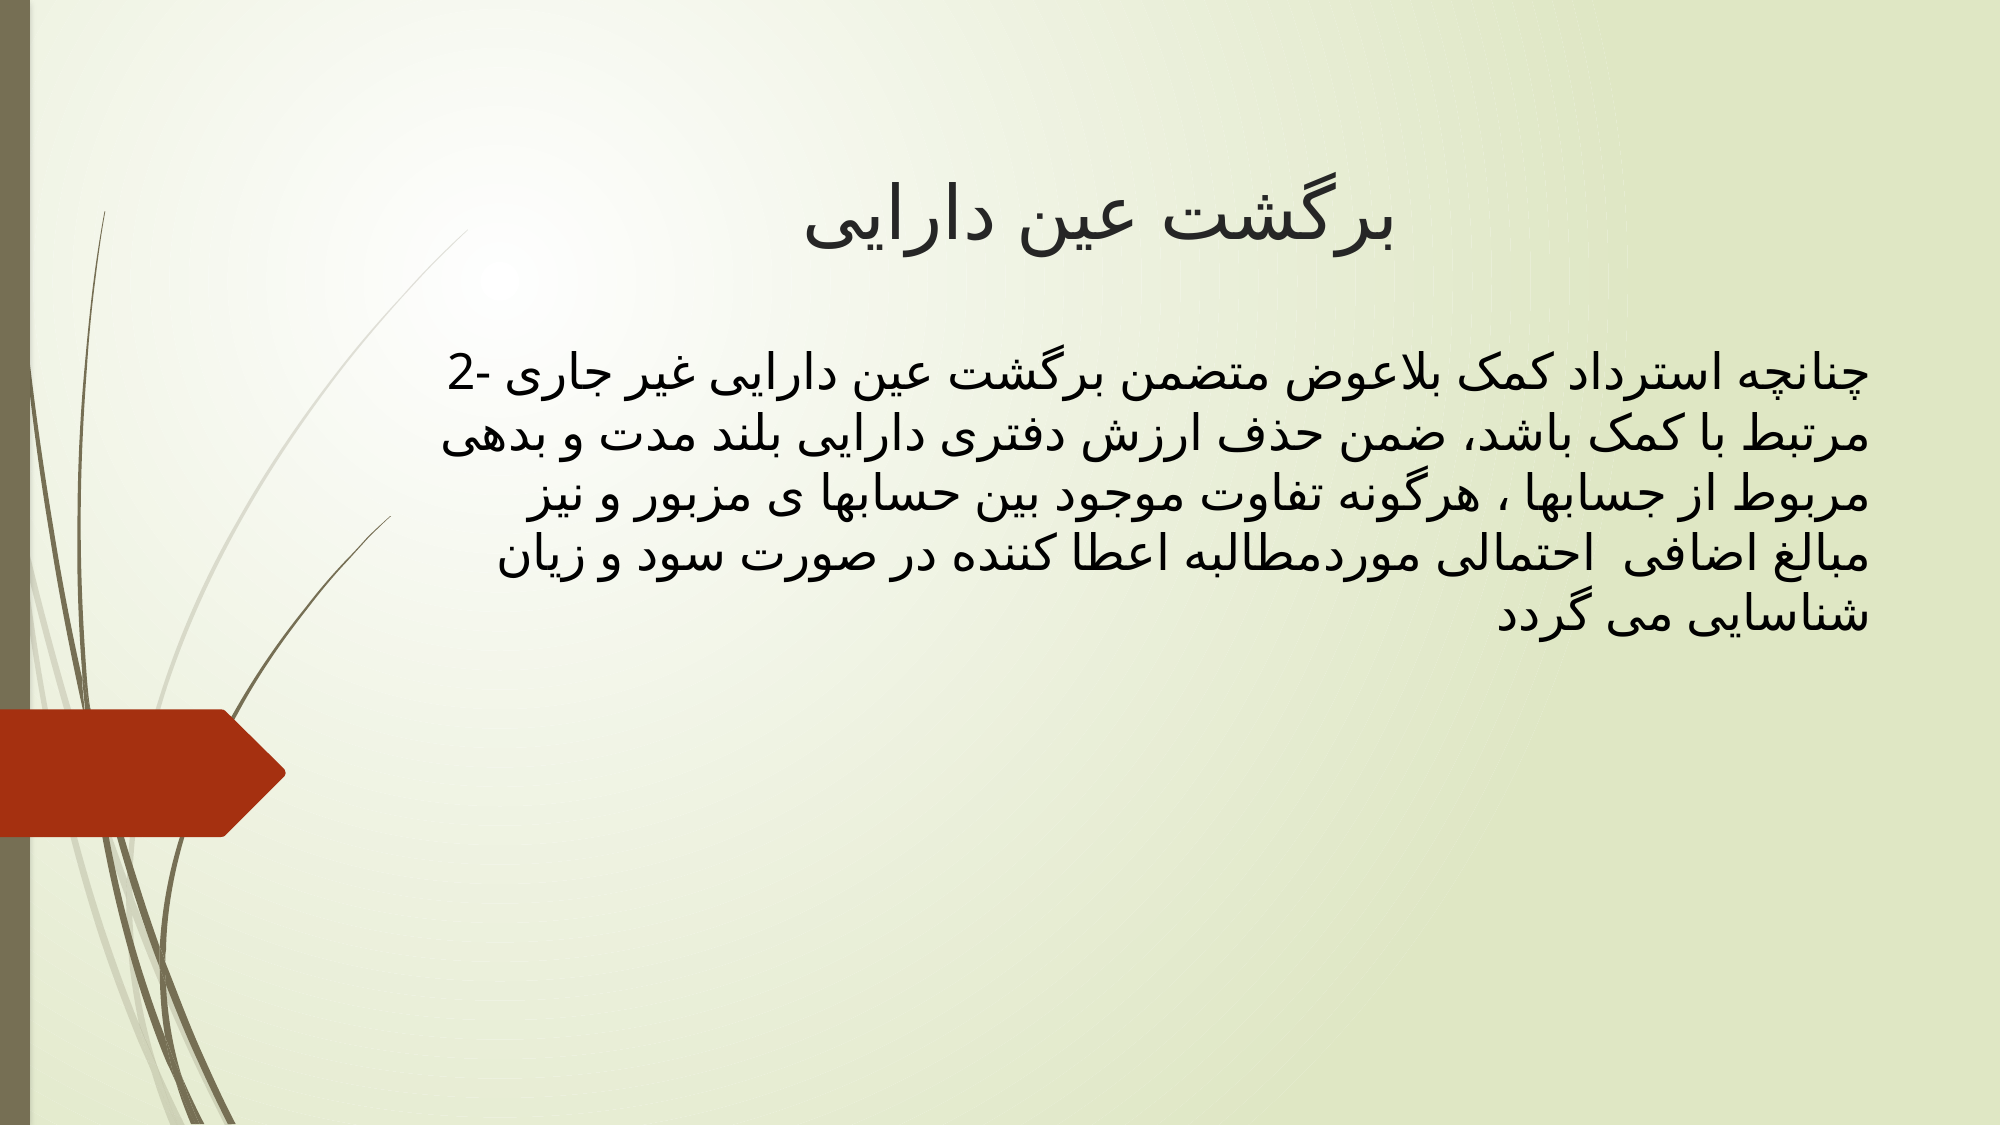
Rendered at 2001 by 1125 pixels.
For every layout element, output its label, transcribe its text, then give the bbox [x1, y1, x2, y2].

subtitle 2- چنانچه استرداد کمک بلاعوض متضمن برگشت عین دارایی غیر جاری مرتبط با کمک باشد، ضمن حذف ارزش دفتری دارایی بلند مدت و بدهی مربوط از جسابها ، هرگونه تفاوت موجود بین حسابها ی مزبور و نیز مبالغ اضافی احتمالی موردمطالبه اعطا کننده در صورت سود و زیان شناسایی می گردد [424, 332, 1888, 969]
title برگشت عین دارایی [369, 60, 1833, 262]
